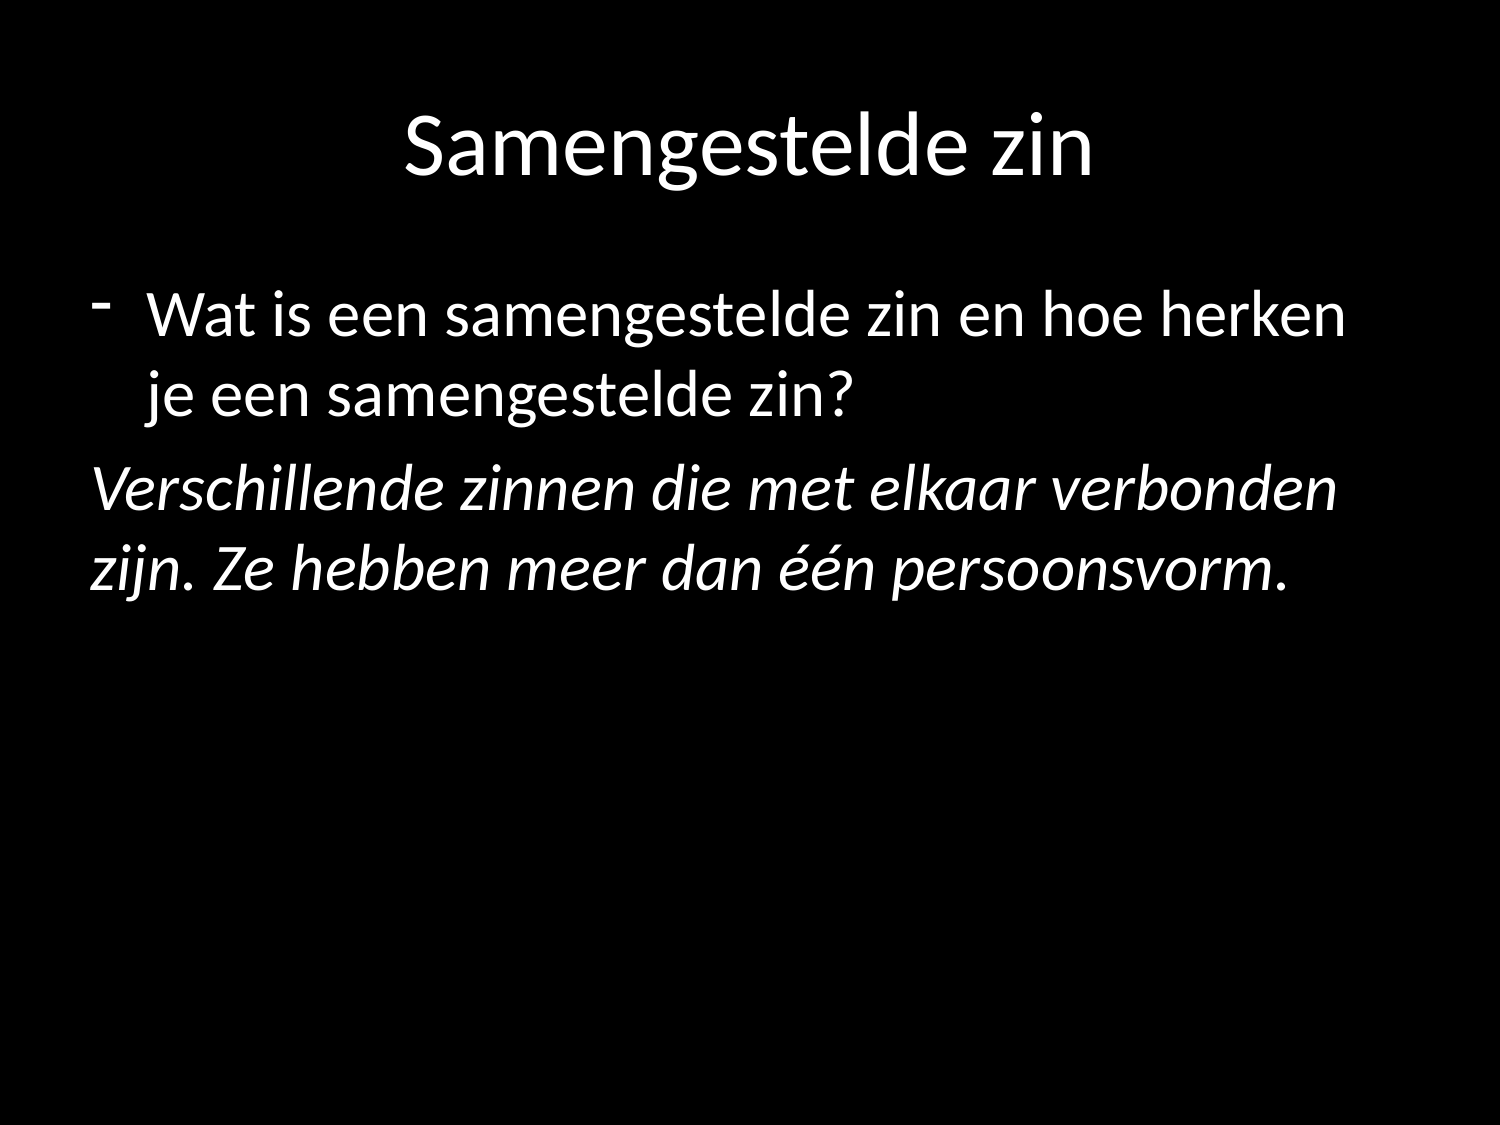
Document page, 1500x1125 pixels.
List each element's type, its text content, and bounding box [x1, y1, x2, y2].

title Samengestelde zin [75, 45, 1425, 233]
list Wat is een samengestelde zin en hoe herken je een samengestelde zin? Verschillende zinnen die met elkaar verbonden zijn. Ze hebben meer dan één persoonsvorm. [75, 262, 1425, 1005]
